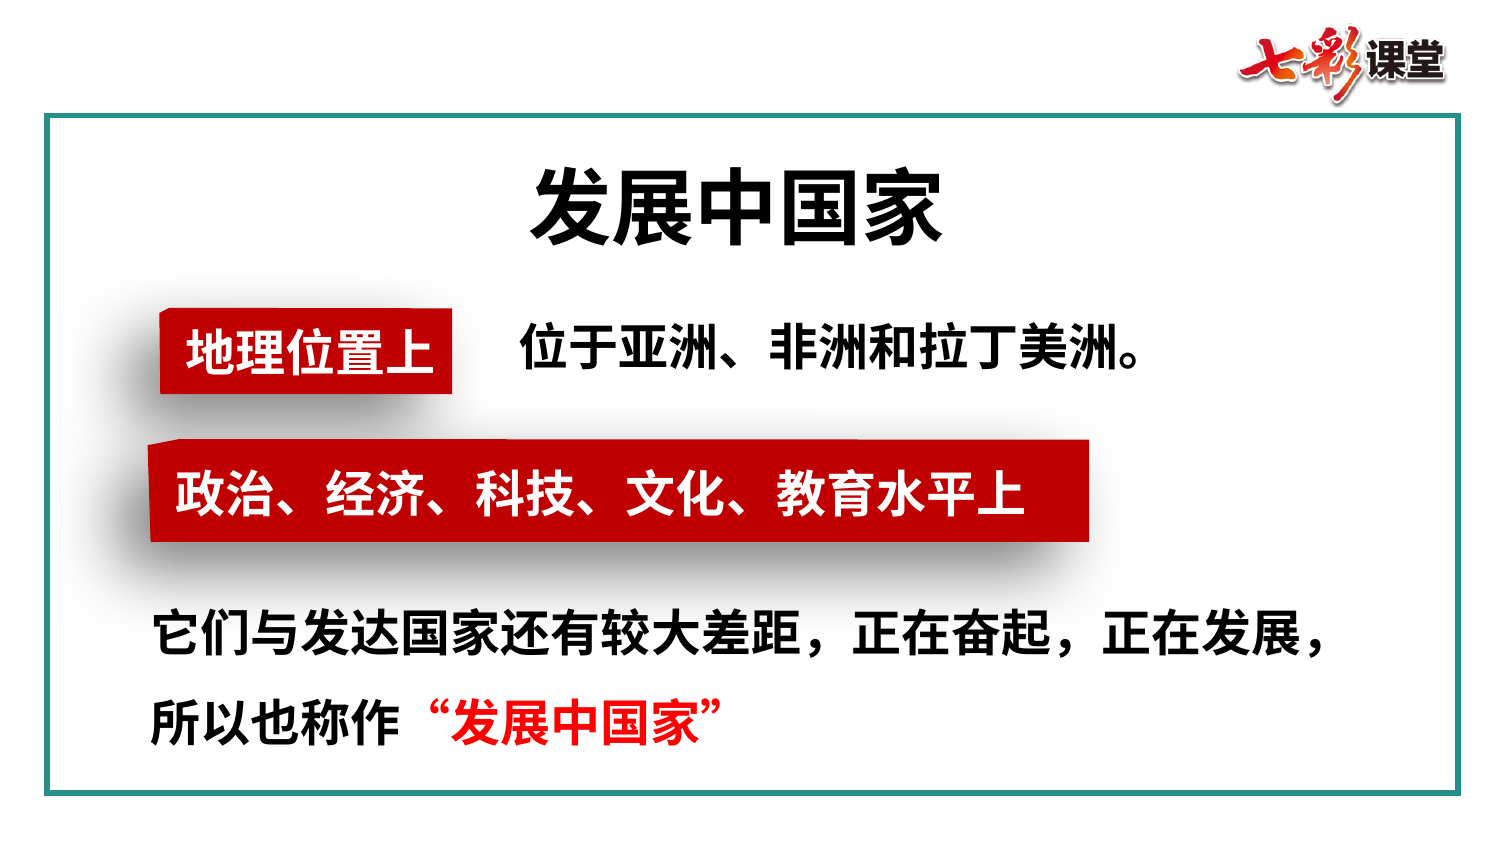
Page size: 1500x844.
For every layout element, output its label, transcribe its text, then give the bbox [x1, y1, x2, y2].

picture [1234, 20, 1451, 108]
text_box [158, 307, 453, 395]
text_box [146, 438, 1104, 543]
text_box 它们与发达国家还有较大差距，正在奋起，正在发展， 所以也称作“发展中国家” [136, 563, 1424, 759]
text_box 位于亚洲、非洲和拉丁美洲。 [503, 307, 1165, 383]
text_box 发展中国家 [513, 147, 1001, 282]
